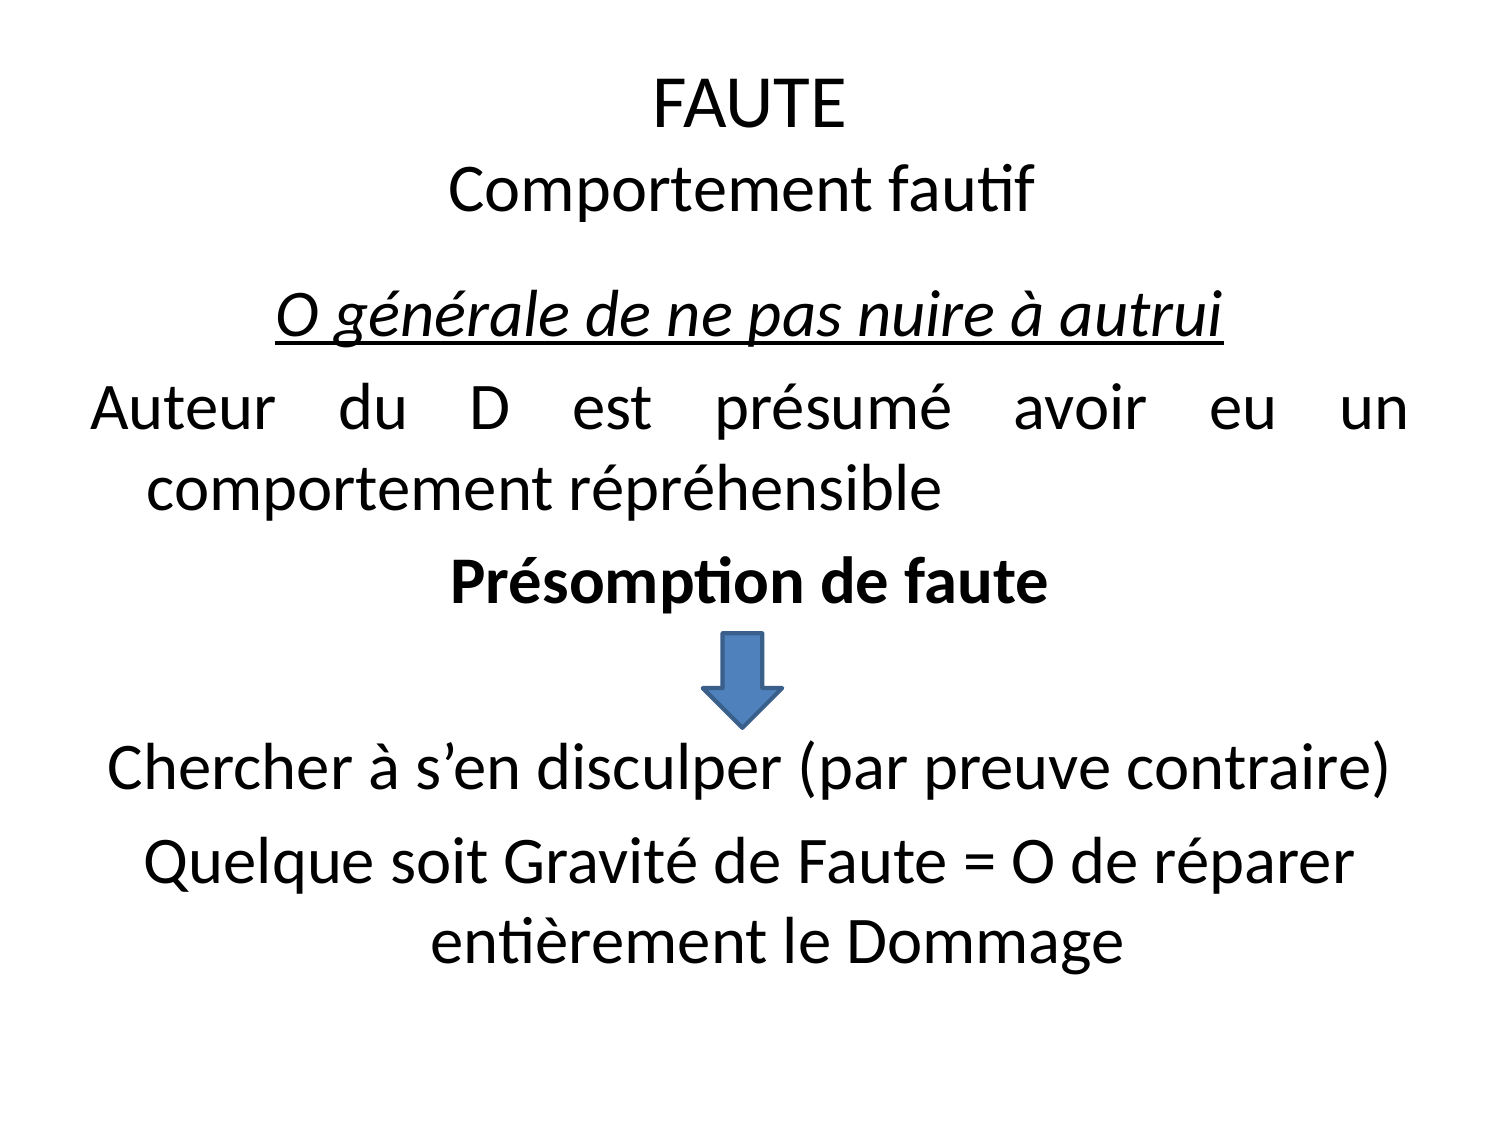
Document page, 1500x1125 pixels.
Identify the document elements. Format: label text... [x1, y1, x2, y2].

list O générale de ne pas nuire à autrui Auteur du D est présumé avoir eu un comportement répréhensible Présomption de faute Chercher à s’en disculper (par preuve contraire) Quelque soit Gravité de Faute = O de réparer entièrement le Dommage [75, 262, 1425, 1005]
text_box [700, 631, 785, 730]
title FAUTE Comportement fautif [75, 45, 1425, 233]
